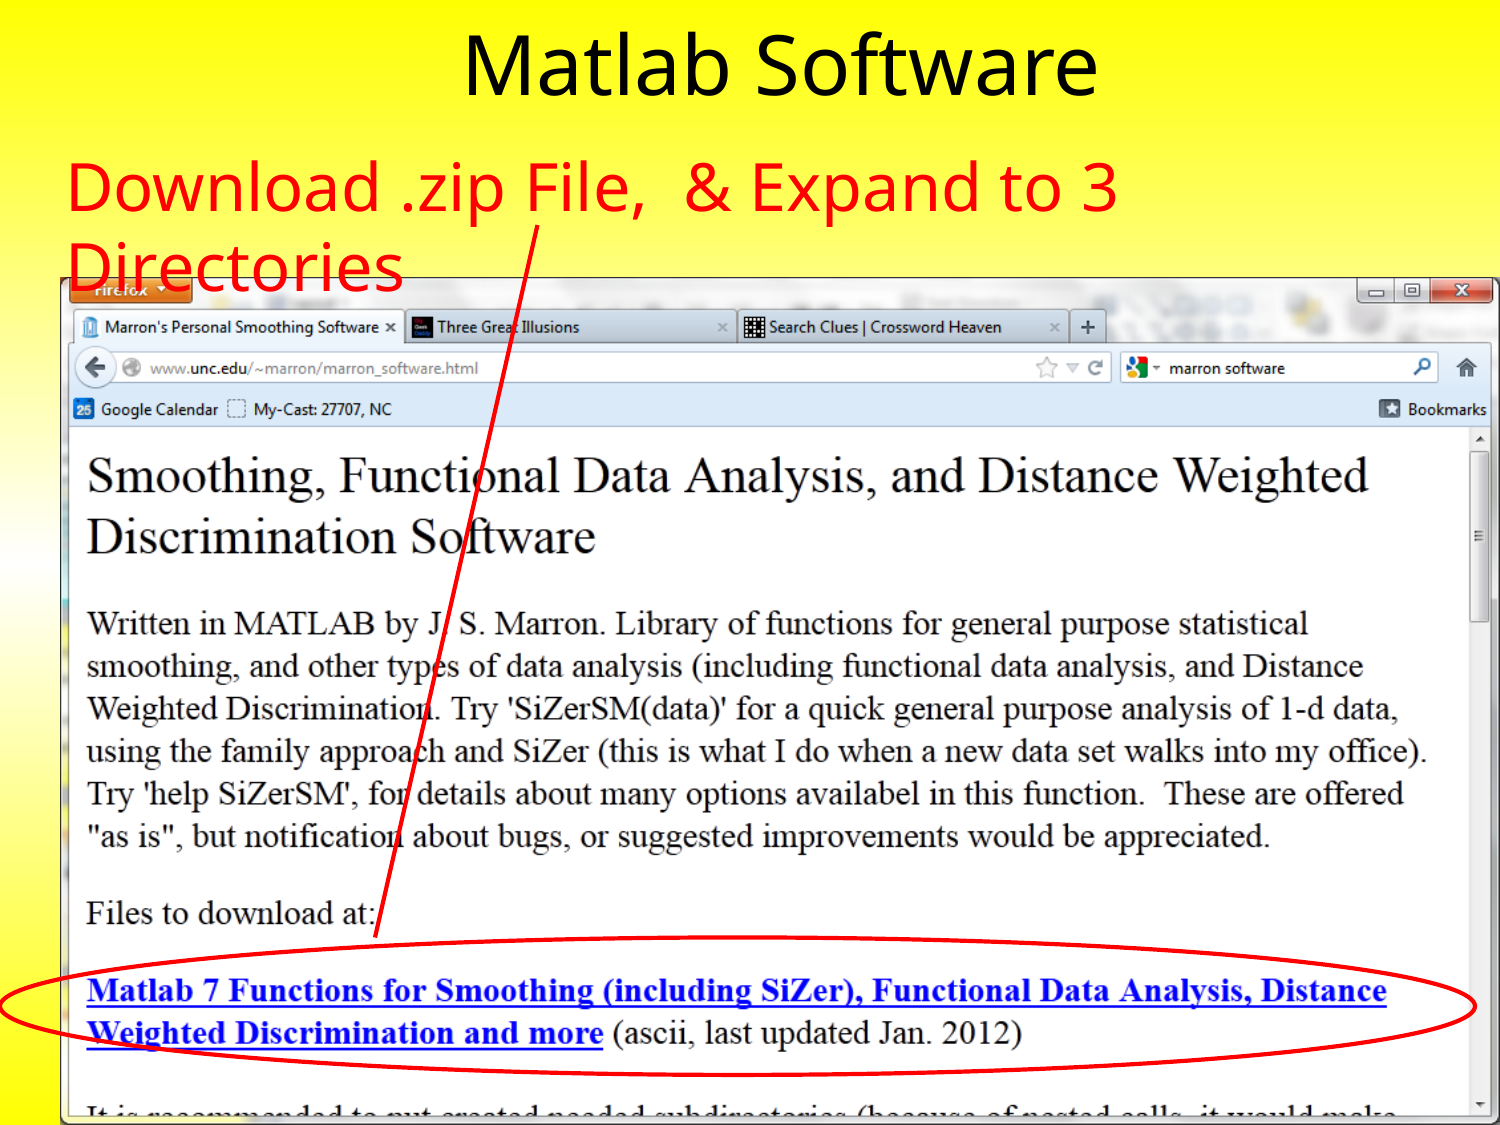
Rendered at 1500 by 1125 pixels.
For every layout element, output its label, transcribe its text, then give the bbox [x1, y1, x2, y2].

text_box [374, 224, 538, 938]
text_box [0, 978, 54, 1034]
list Download .zip File, & Expand to 3 Directories [50, 137, 1463, 978]
title Matlab Software [125, 0, 1438, 125]
picture [60, 277, 1500, 1125]
